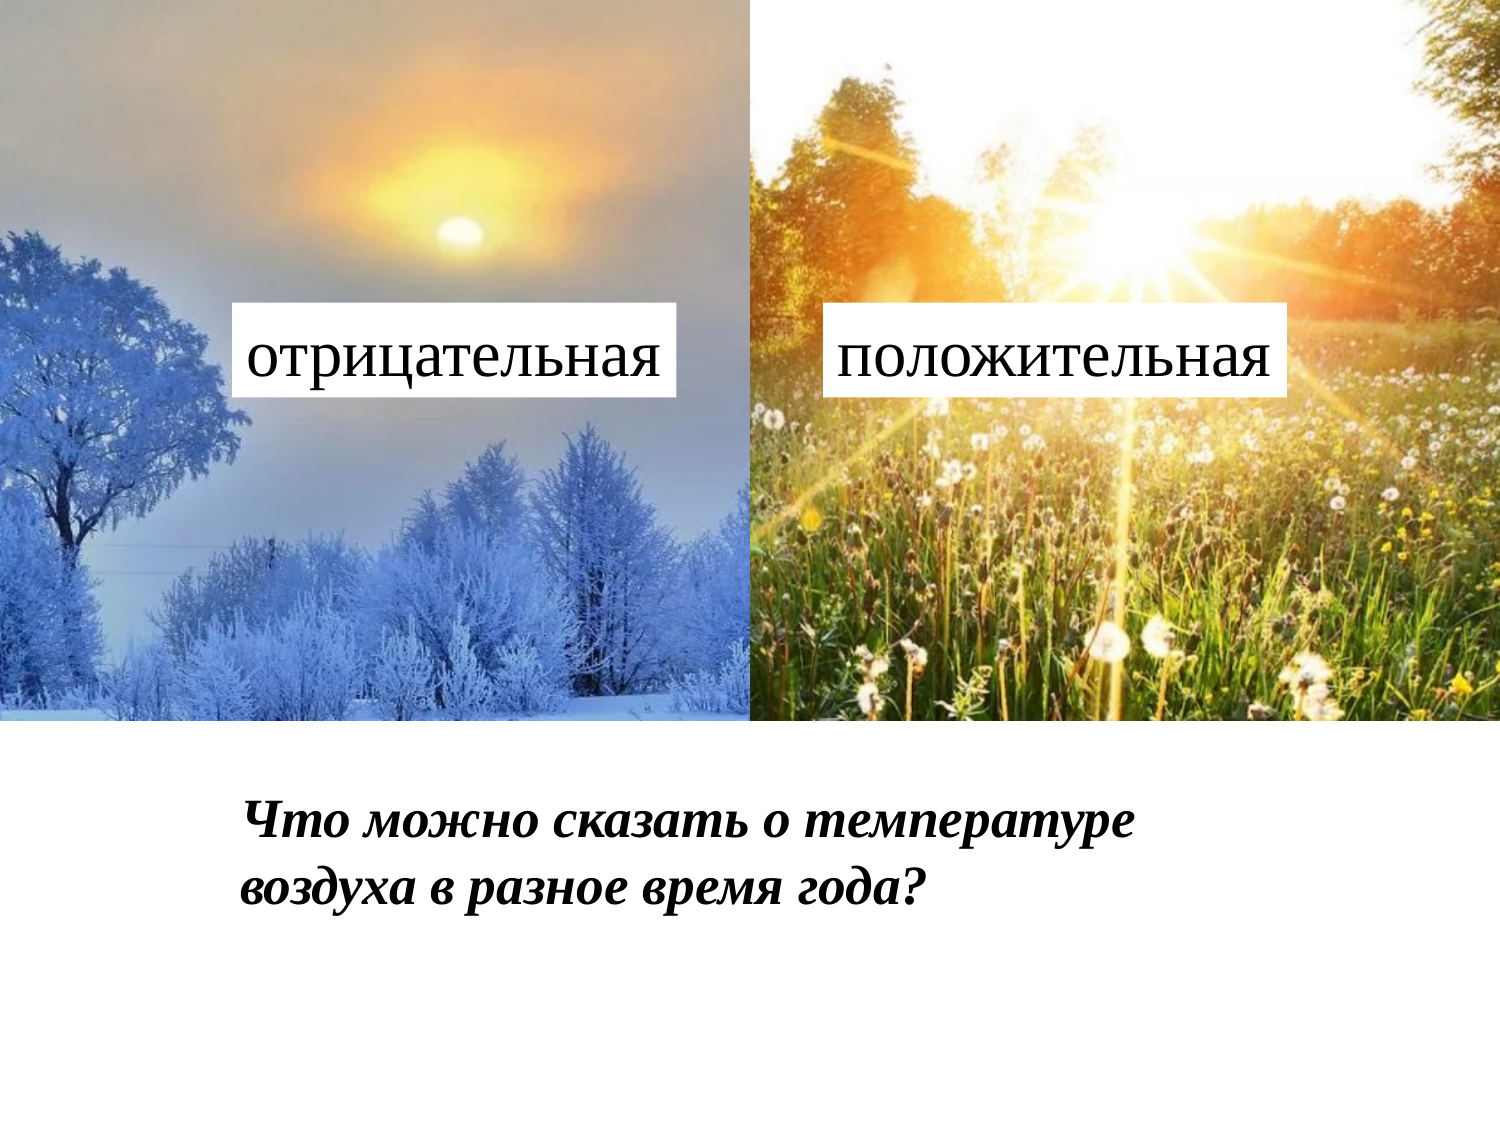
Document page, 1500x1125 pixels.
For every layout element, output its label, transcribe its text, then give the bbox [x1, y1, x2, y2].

subtitle Что можно сказать о температуре воздуха в разное время года? [225, 775, 1275, 925]
picture [0, 0, 1500, 721]
